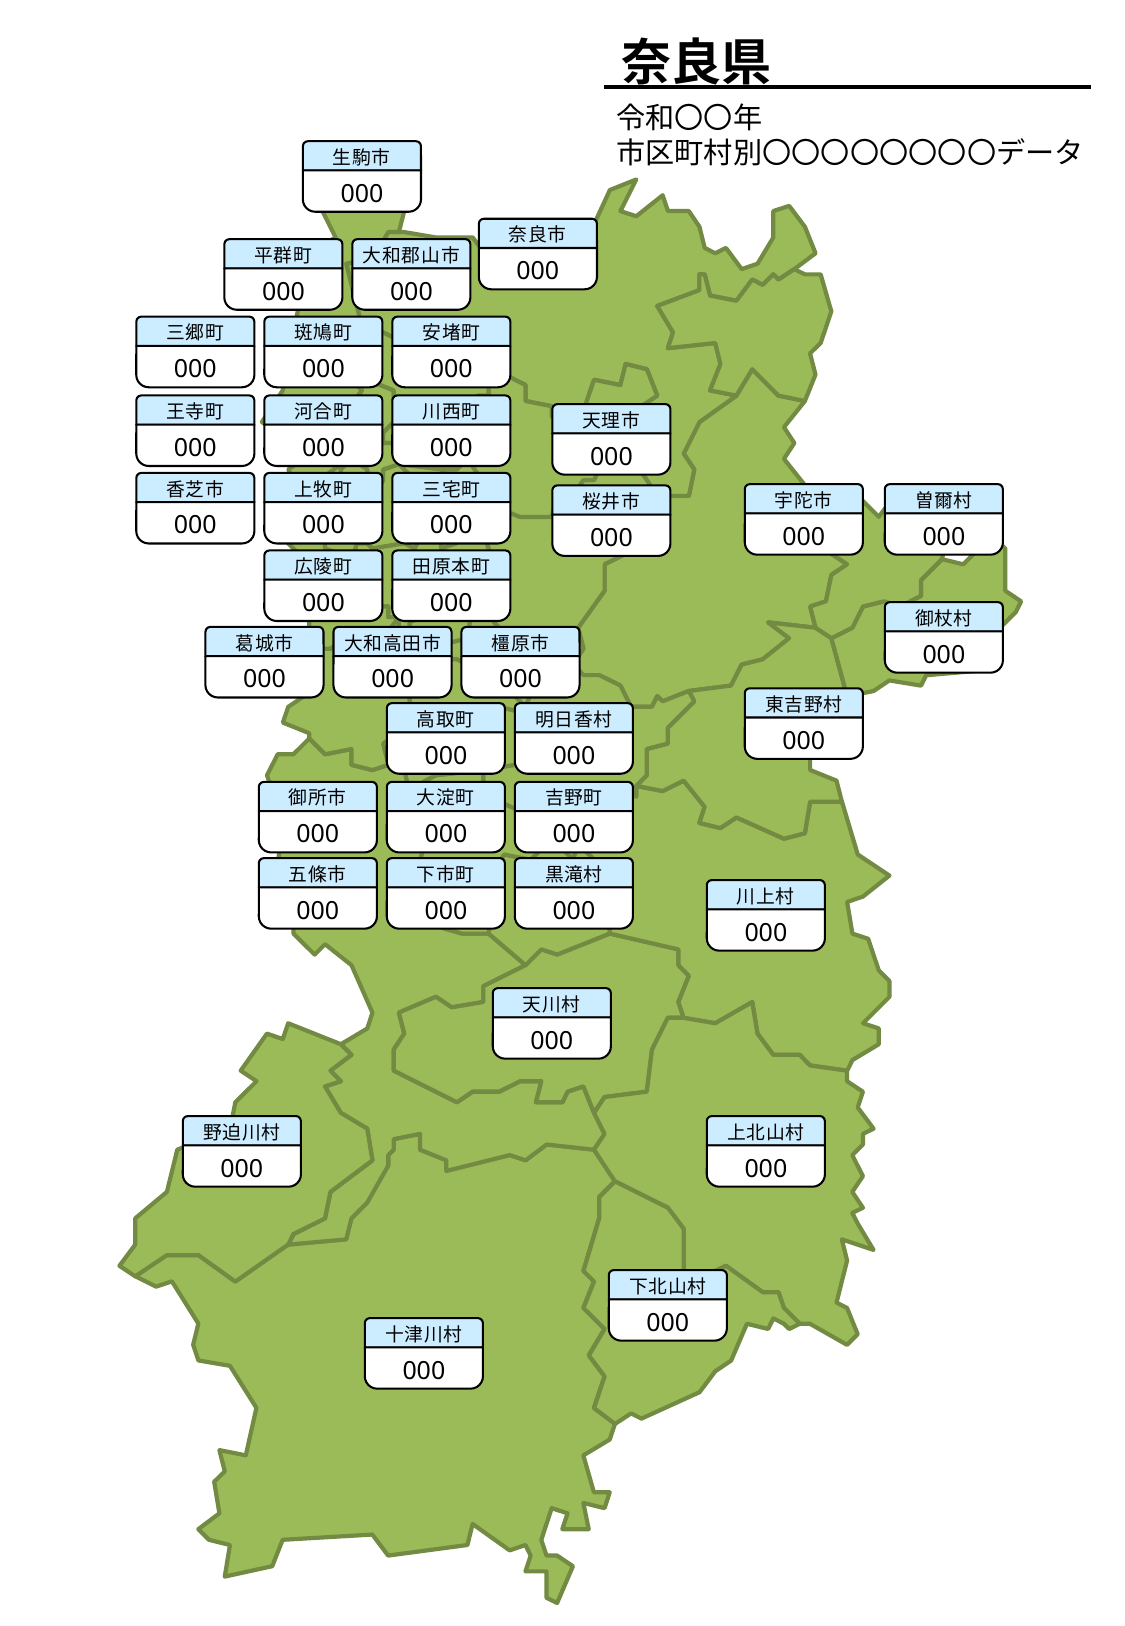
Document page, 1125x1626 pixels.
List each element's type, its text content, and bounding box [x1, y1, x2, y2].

text_box 令和〇〇年 市区町村別〇〇〇〇〇〇〇〇データ [601, 91, 1100, 177]
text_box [136, 472, 255, 544]
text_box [205, 626, 324, 698]
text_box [386, 781, 506, 853]
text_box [333, 626, 452, 698]
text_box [182, 1115, 302, 1187]
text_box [706, 1115, 826, 1187]
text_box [136, 316, 255, 388]
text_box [706, 879, 826, 951]
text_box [264, 550, 383, 622]
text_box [884, 483, 1004, 555]
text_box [744, 483, 864, 555]
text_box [119, 147, 1022, 1604]
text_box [514, 859, 634, 929]
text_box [258, 781, 378, 853]
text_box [264, 395, 383, 467]
text_box 奈良県 [606, 22, 787, 85]
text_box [552, 403, 671, 475]
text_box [386, 702, 506, 775]
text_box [492, 987, 612, 1059]
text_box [352, 238, 471, 311]
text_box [514, 781, 634, 853]
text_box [258, 859, 378, 929]
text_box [264, 316, 383, 388]
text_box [392, 316, 511, 388]
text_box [392, 550, 511, 622]
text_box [478, 218, 598, 290]
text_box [884, 601, 1004, 673]
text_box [392, 472, 511, 544]
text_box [264, 472, 383, 544]
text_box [461, 626, 580, 698]
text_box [744, 688, 864, 760]
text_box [136, 395, 255, 467]
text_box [224, 238, 343, 311]
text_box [302, 140, 422, 213]
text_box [364, 1317, 484, 1389]
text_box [608, 1269, 728, 1341]
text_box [552, 485, 671, 557]
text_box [514, 702, 634, 775]
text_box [386, 859, 506, 929]
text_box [392, 395, 511, 467]
